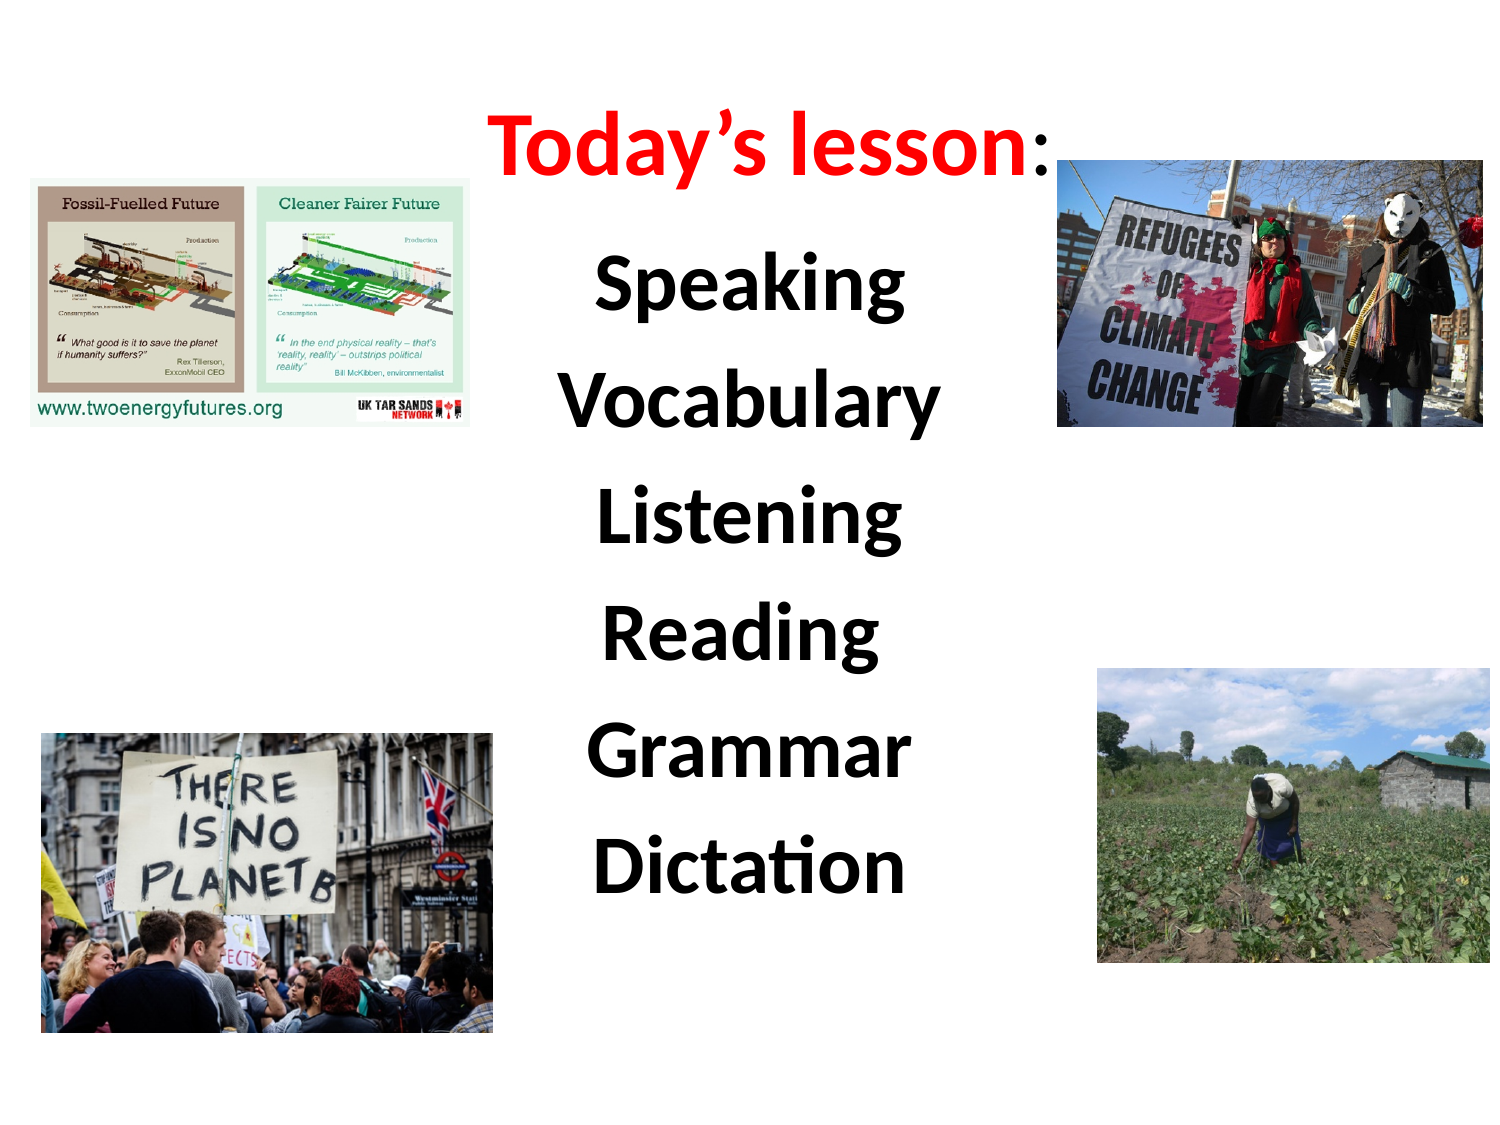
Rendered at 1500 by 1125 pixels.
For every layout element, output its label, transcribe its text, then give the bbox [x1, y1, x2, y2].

picture [1056, 160, 1483, 428]
list Speaking Vocabulary Listening Reading Grammar Dictation [75, 219, 1425, 1005]
picture [41, 733, 493, 1033]
title Today’s lesson: [75, 45, 1425, 219]
picture [29, 178, 471, 428]
picture [1097, 668, 1490, 963]
